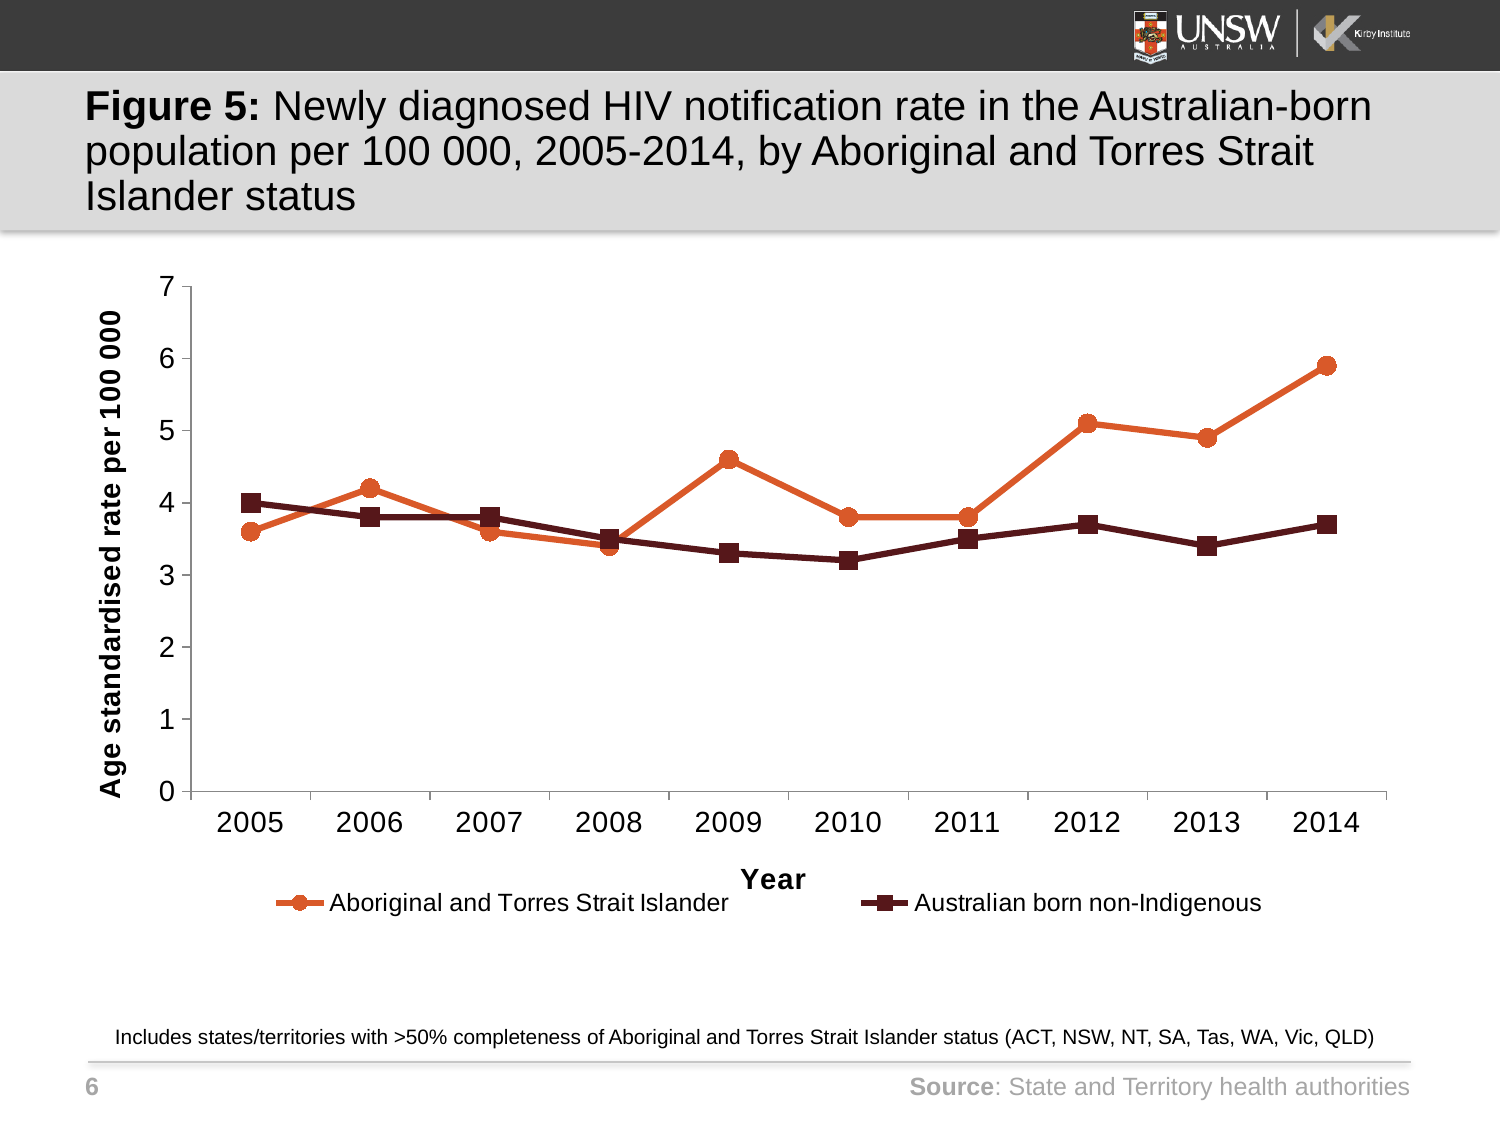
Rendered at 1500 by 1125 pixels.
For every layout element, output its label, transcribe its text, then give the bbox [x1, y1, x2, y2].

picture [0, 0, 1500, 71]
text_box Includes states/territories with >50% completeness of Aboriginal and Torres Strait Islander status (ACT, NSW, NT, SA, Tas, WA, Vic, QLD) [100, 1016, 1424, 1057]
chart [84, 262, 1412, 1023]
title Figure 5: Newly diagnosed HIV notification rate in the Australian‑born population per 100 000, 2005-2014, by Aboriginal and Torres Strait Islander status [85, 84, 1412, 216]
list Source: State and Territory health authorities [262, 1070, 1412, 1112]
slide_number 6 [85, 1070, 195, 1112]
